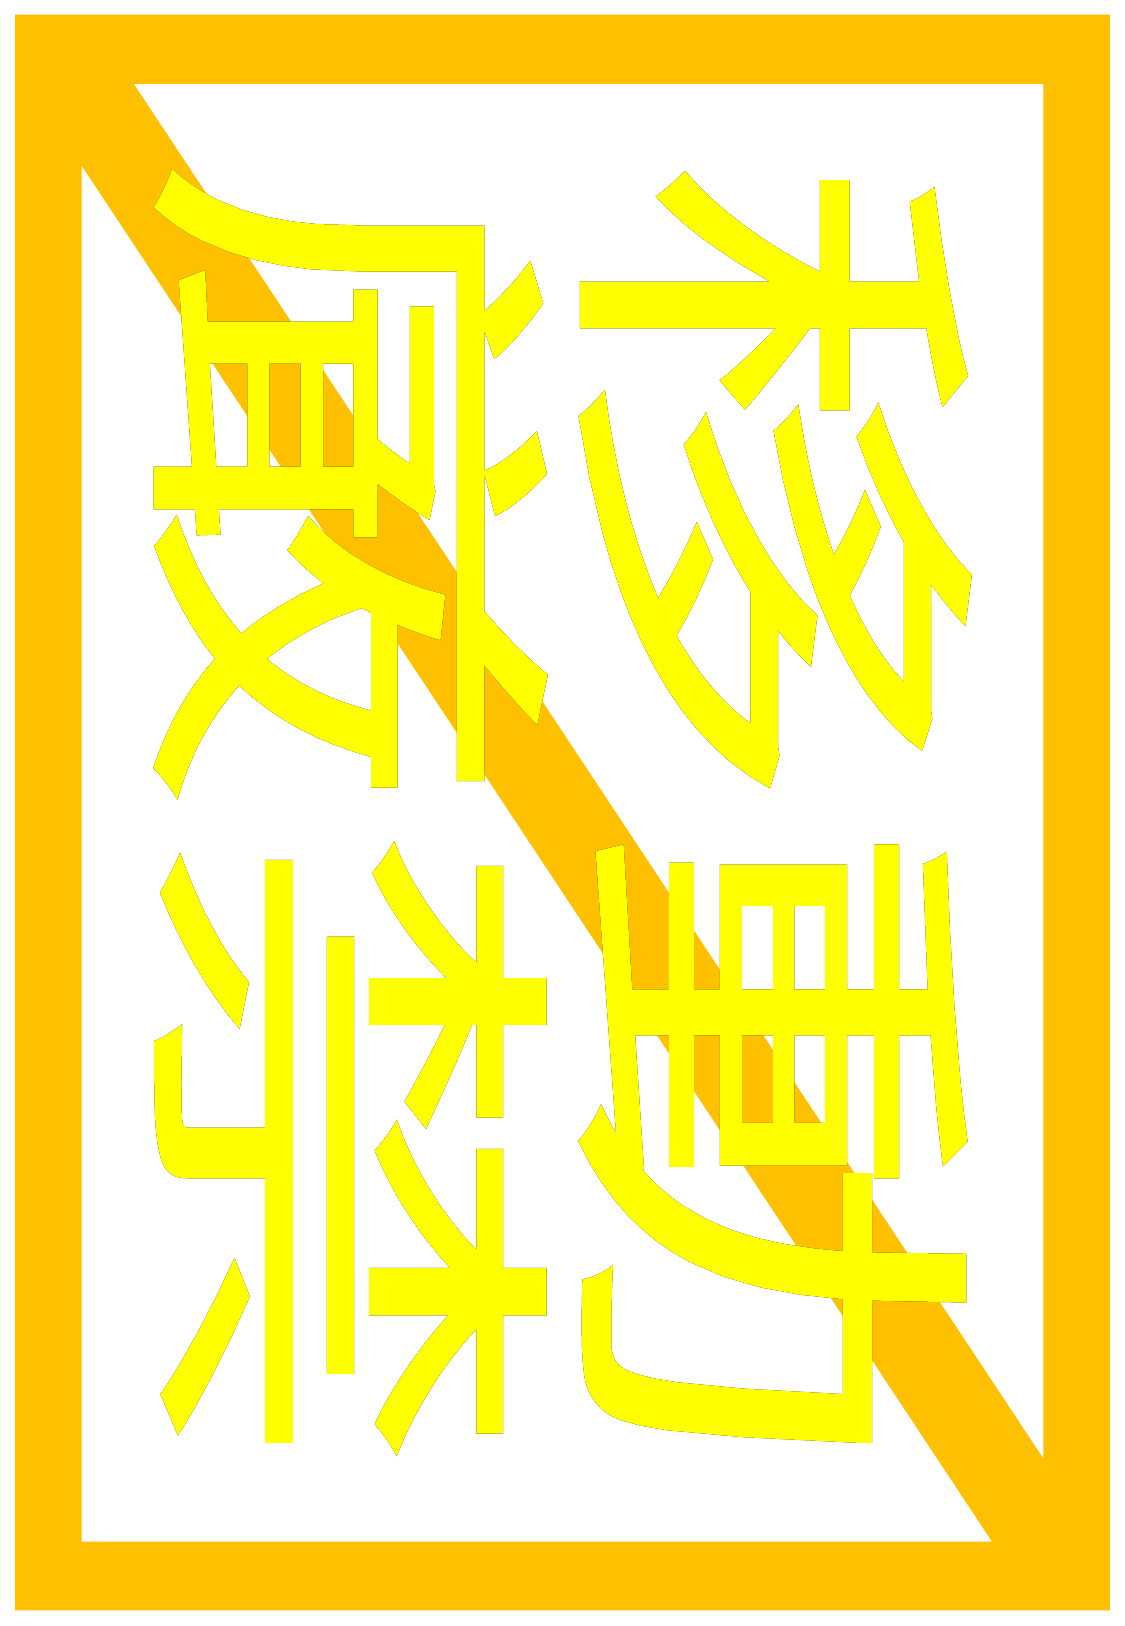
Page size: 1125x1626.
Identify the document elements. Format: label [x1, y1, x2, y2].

text_box [13, 13, 1112, 1612]
text_box [152, 168, 973, 1457]
